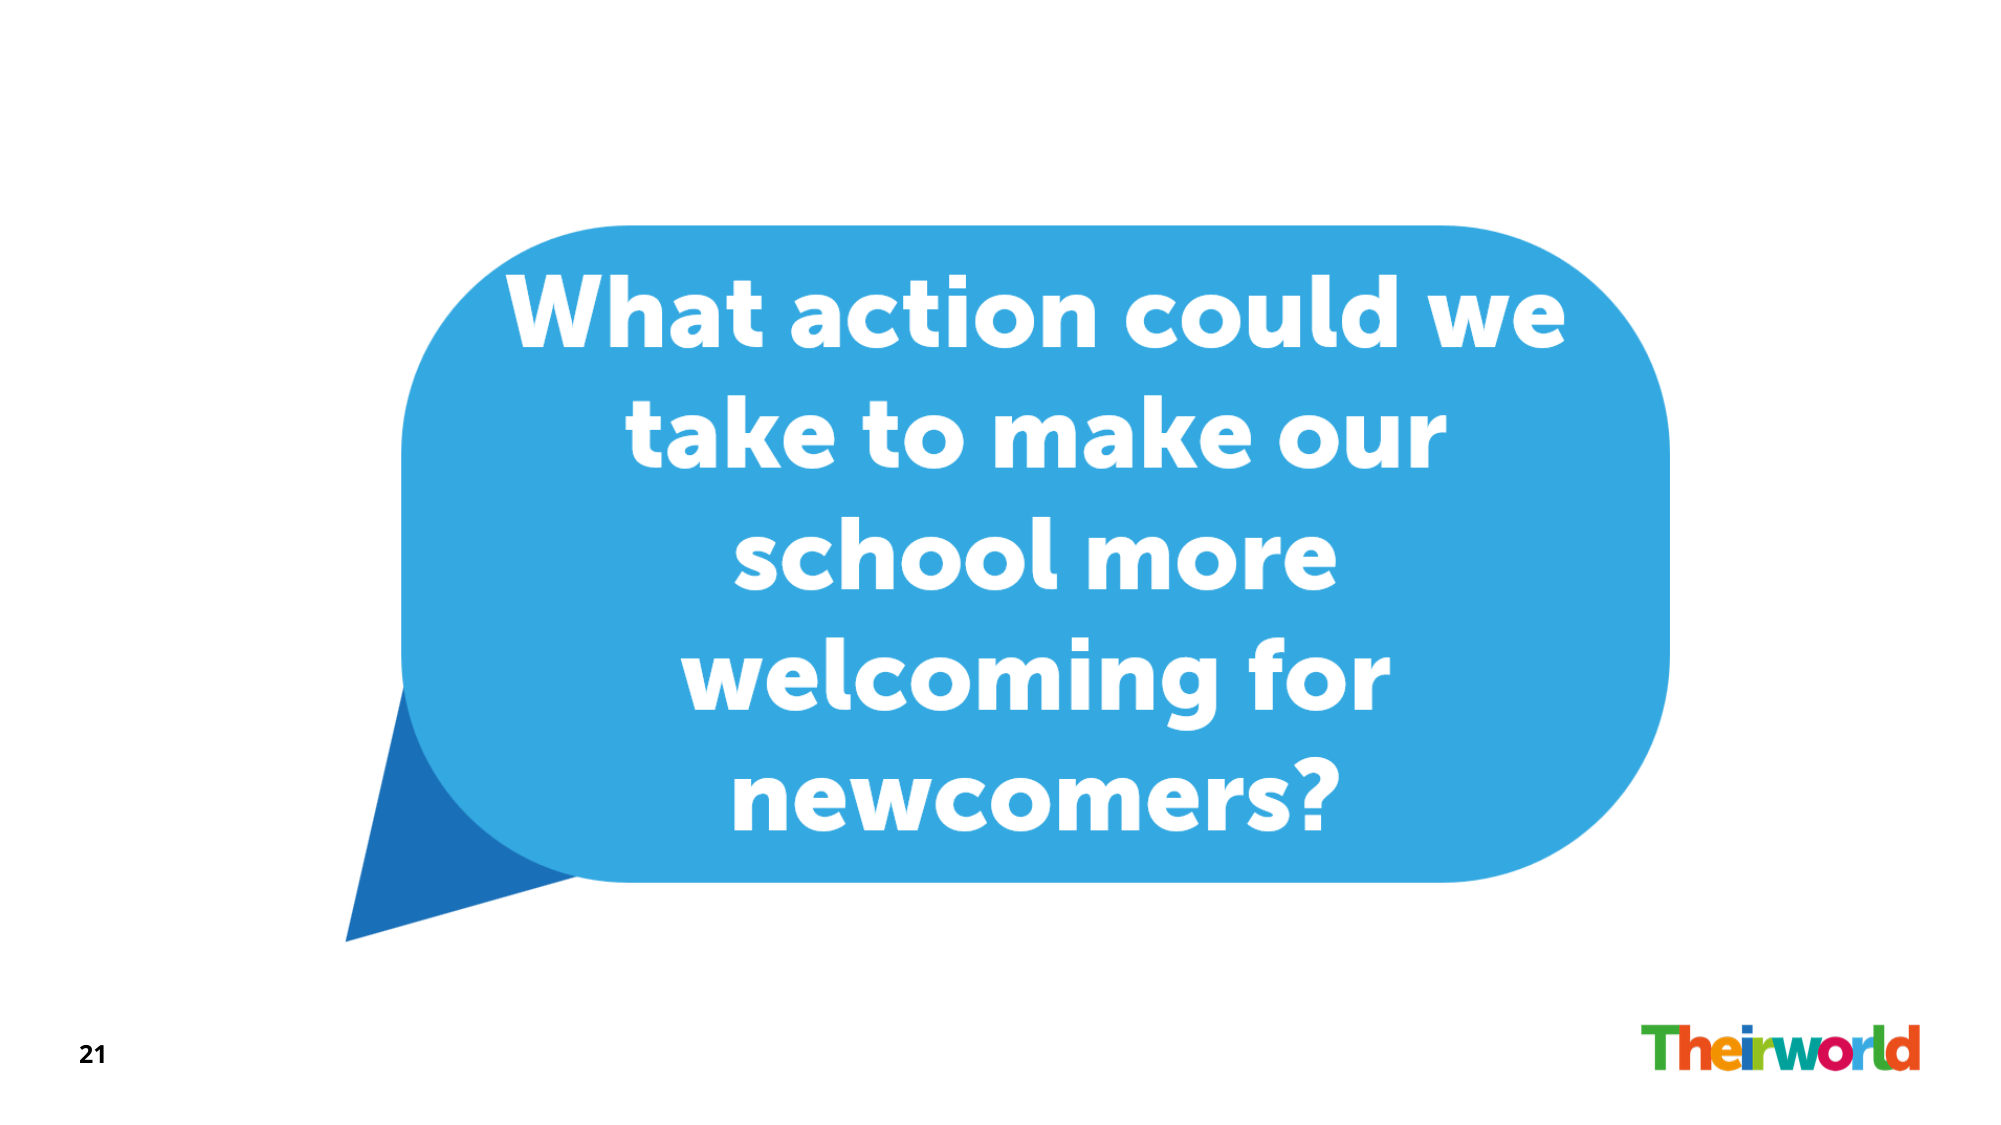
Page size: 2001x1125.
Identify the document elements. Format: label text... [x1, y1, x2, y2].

picture [1633, 1014, 1928, 1082]
picture [286, 150, 1714, 974]
slide_number 21 [79, 1023, 190, 1073]
